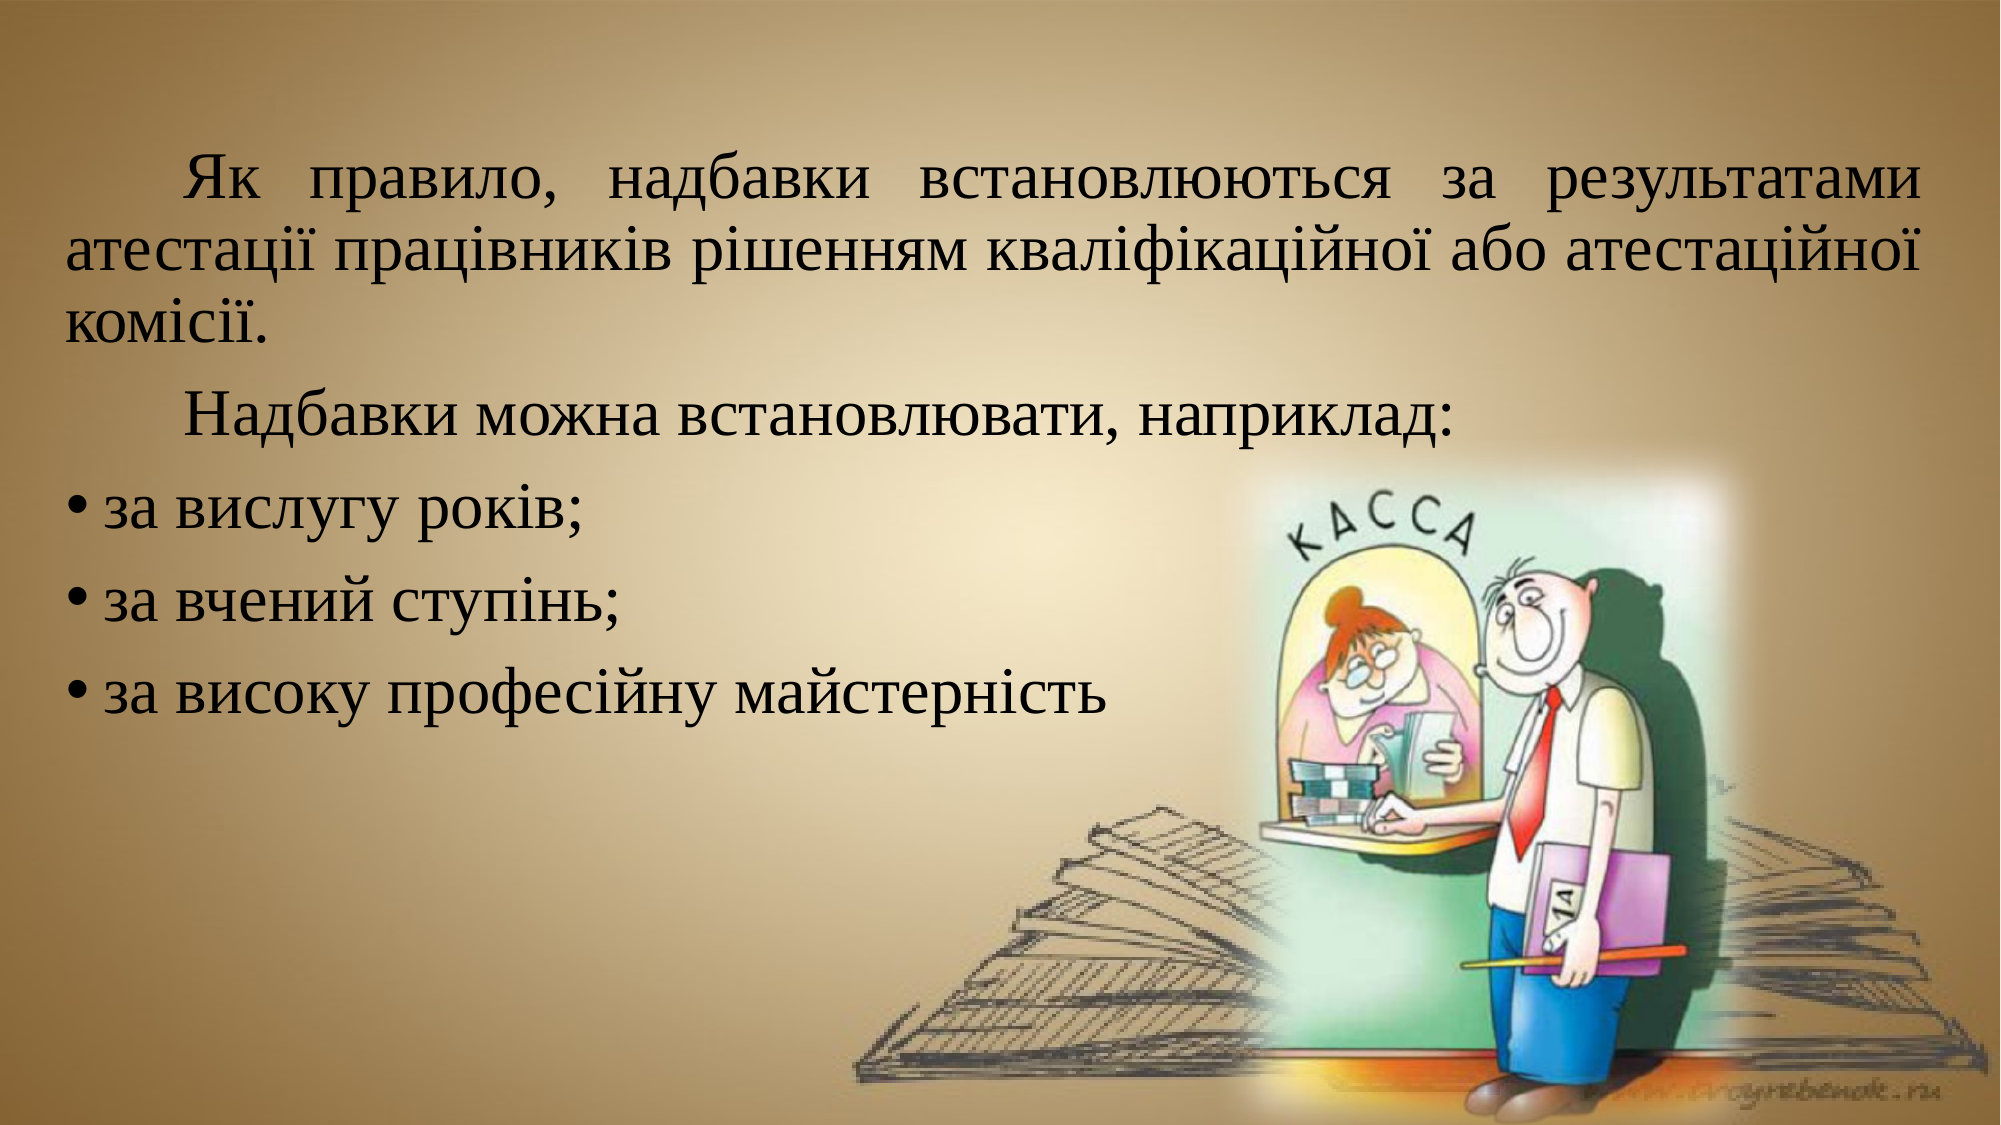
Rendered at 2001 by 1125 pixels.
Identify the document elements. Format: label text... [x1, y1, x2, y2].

list Як правило, надбавки встановлюються за результатами атестації працівників рішенням кваліфікаційної або атестаційної комісії. Надбавки можна встановлювати, наприклад: за вислугу років; за вчений ступінь; за високу професійну майстерність [50, 133, 1940, 1093]
picture [0, 0, 2001, 1125]
